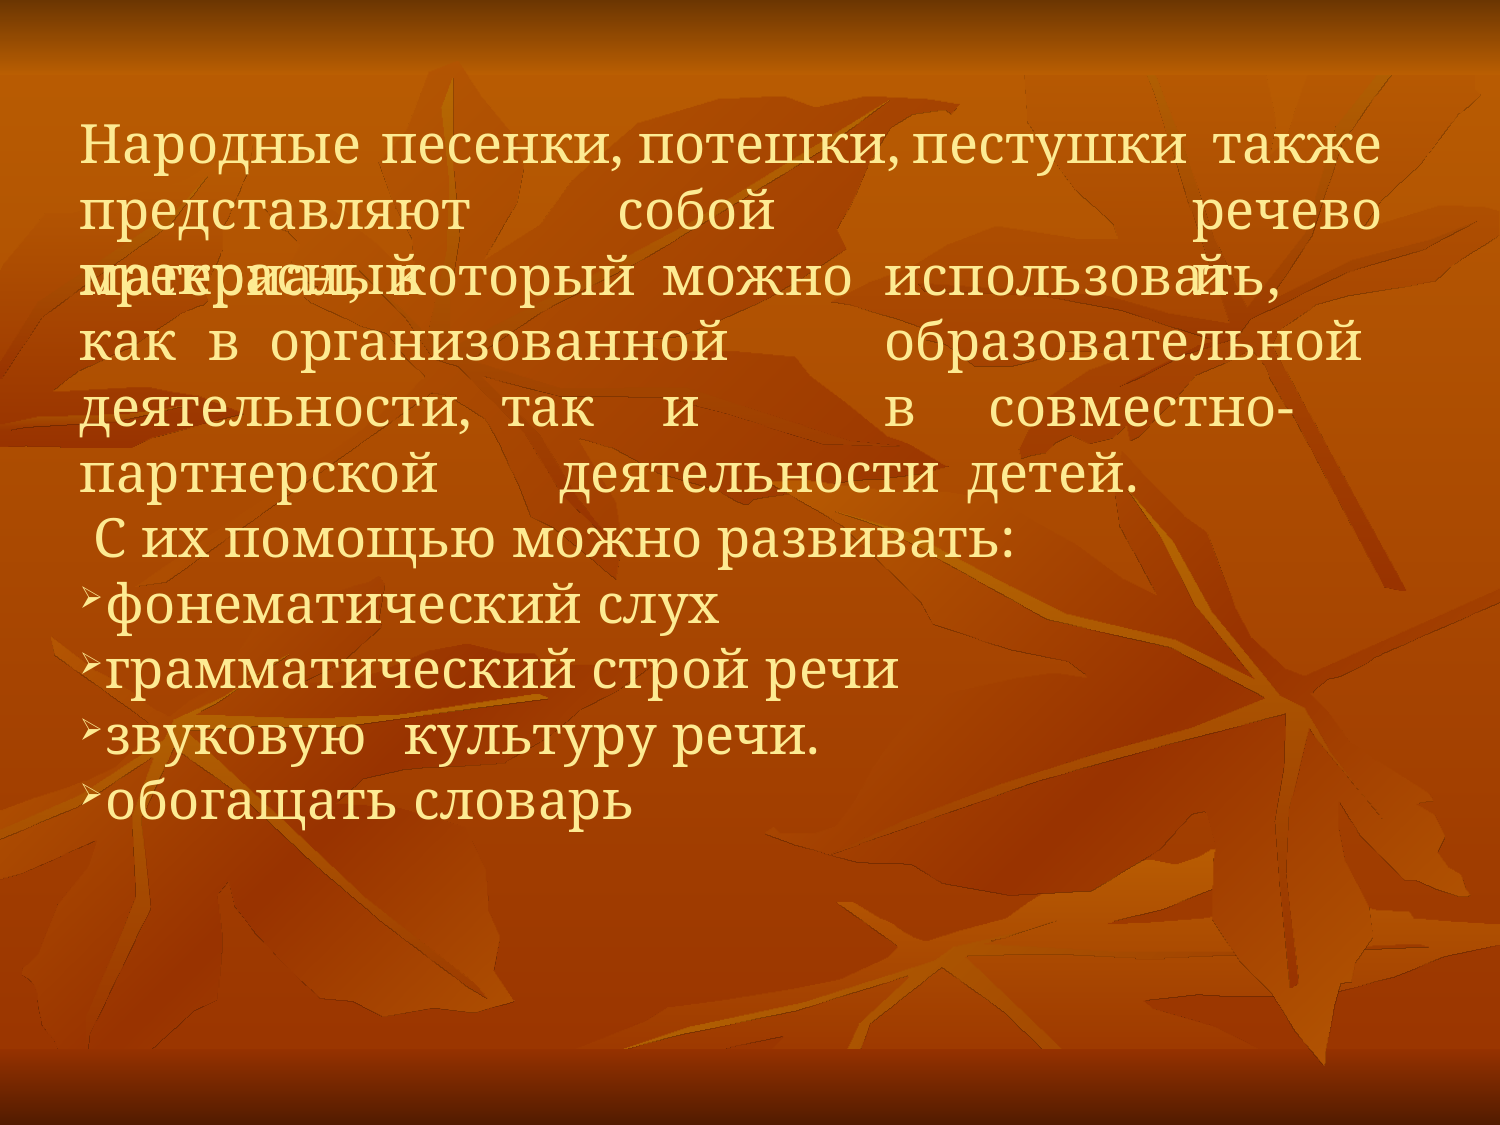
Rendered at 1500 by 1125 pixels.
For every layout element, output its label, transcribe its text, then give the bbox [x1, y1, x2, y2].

text_box Народные песенки, потешки, пестушки также речевой [77, 107, 1402, 238]
text_box материал, который можно использовать, как в организованной образовательной деятельности, так и в совместно-партнерской деятельности детей. С их помощью можно развивать: фонематический слух грамматический строй речи звуковую культуру речи. обогащать словарь [71, 238, 1404, 831]
picture [0, 0, 1500, 1125]
